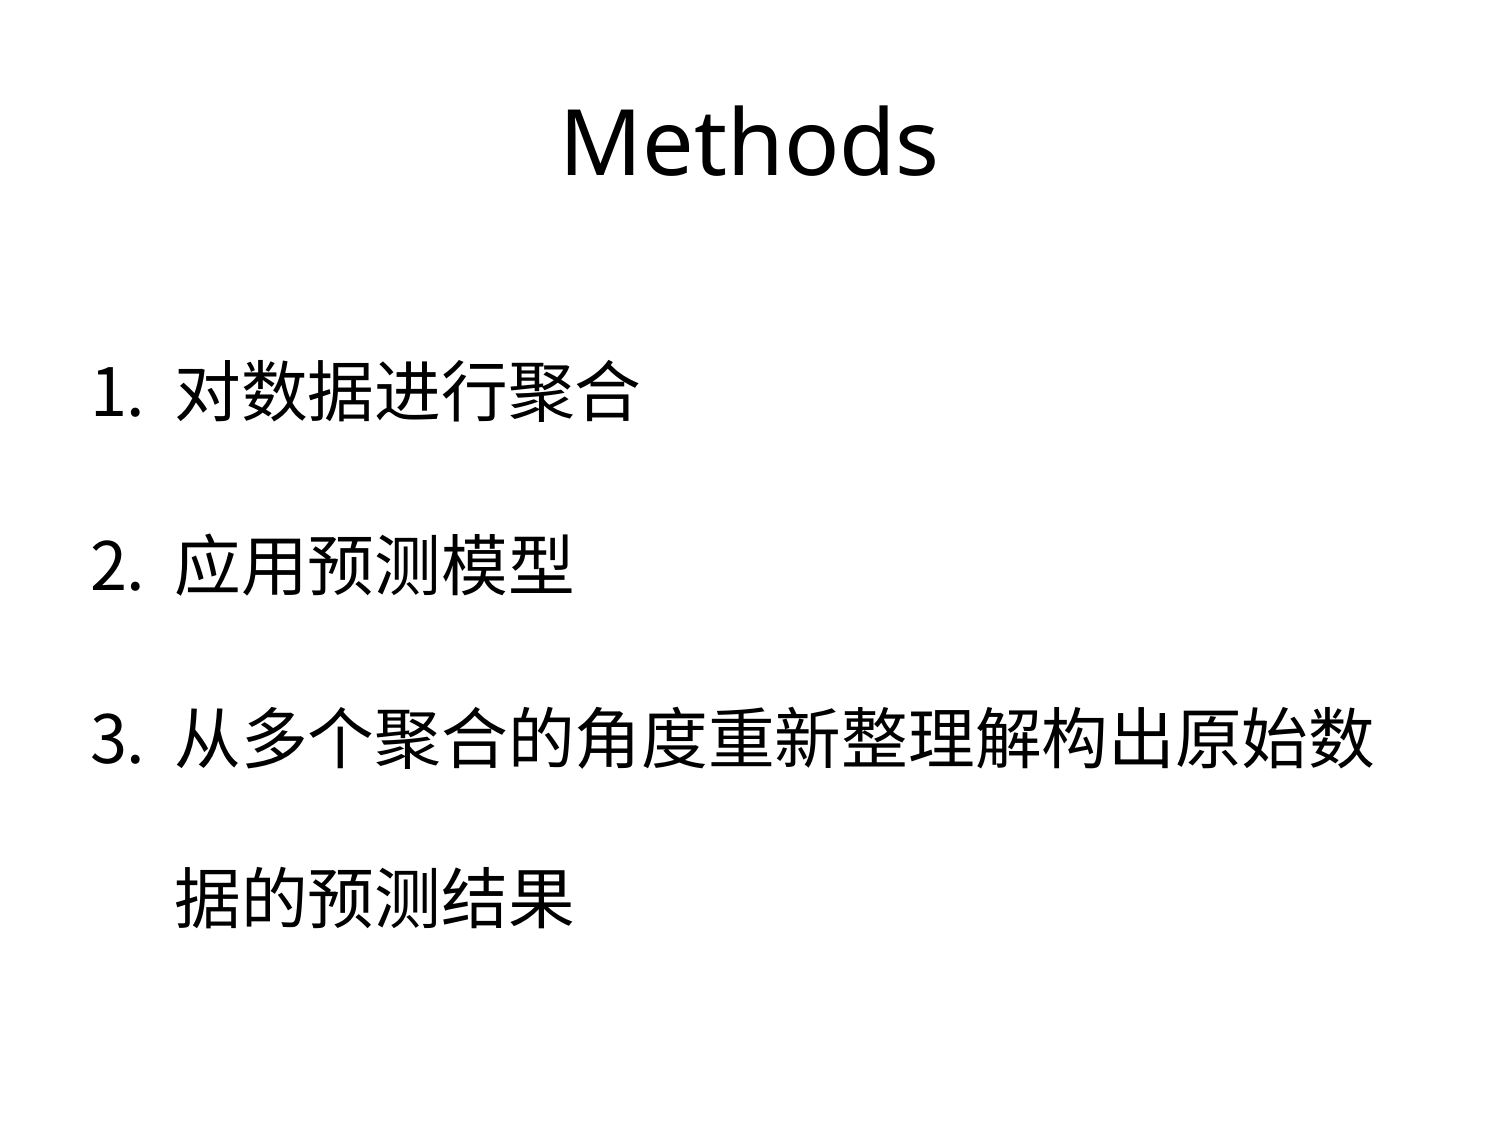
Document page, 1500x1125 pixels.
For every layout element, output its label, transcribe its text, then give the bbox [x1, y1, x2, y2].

title Methods [75, 45, 1425, 233]
list 对数据进行聚合 应用预测模型 从多个聚合的角度重新整理解构出原始数据的预测结果 [75, 262, 1425, 1005]
